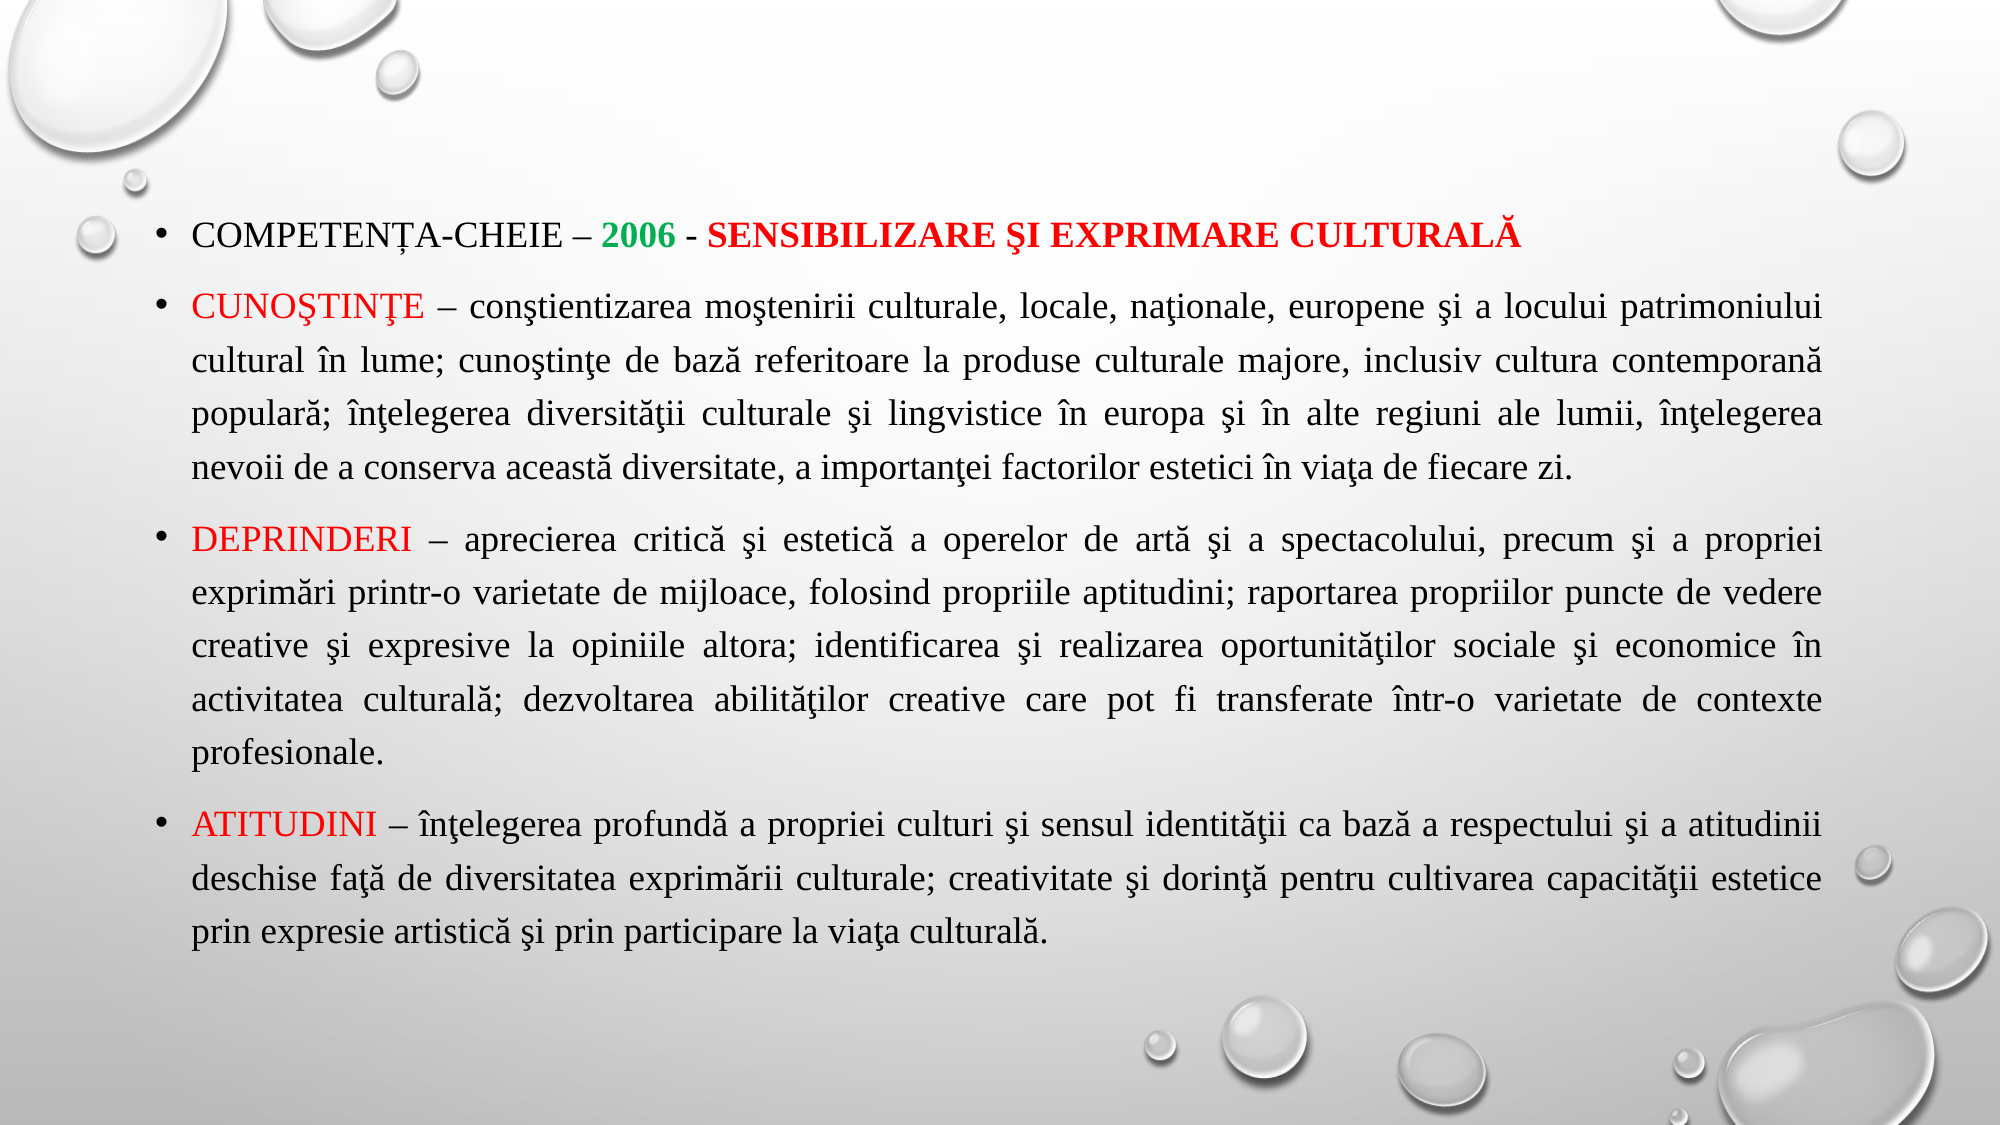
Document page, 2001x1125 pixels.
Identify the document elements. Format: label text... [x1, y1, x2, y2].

list COMPETENȚA-CHEIE – 2006 - SENSIBILIZARE ŞI EXPRIMARE CULTURALĂ CUNOŞTINŢE – conştientizarea moştenirii culturale, locale, naţionale, europene şi a locului patrimoniului cultural în lume; cunoştinţe de bază referitoare la produse culturale majore, inclusiv cultura contemporană populară; înţelegerea diversităţii culturale şi lingvistice în europa şi în alte regiuni ale lumii, înţelegerea nevoii de a conserva această diversitate, a importanţei factorilor estetici în viaţa de fiecare zi. DEPRINDERI – aprecierea critică şi estetică a operelor de artă şi a spectacolului, precum şi a propriei exprimări printr-o varietate de mijloace, folosind propriile aptitudini; raportarea propriilor puncte de vedere creative şi expresive la opiniile altora; identificarea şi realizarea oportunităţilor sociale şi economice în activitatea culturală; dezvoltarea abilităţilor creative care pot fi transferate într-o varietate de contexte profesionale. ATITUDINI – înţelegerea profundă a propriei culturi şi sensul identităţii ca bază a respectului şi a atitudinii deschise faţă de diversitatea exprimării culturale; creativitate şi dorinţă pentru cultivarea capacităţii estetice prin expresie artistică şi prin participare la viaţa culturală. [140, 193, 1841, 974]
picture [0, 0, 2000, 1125]
